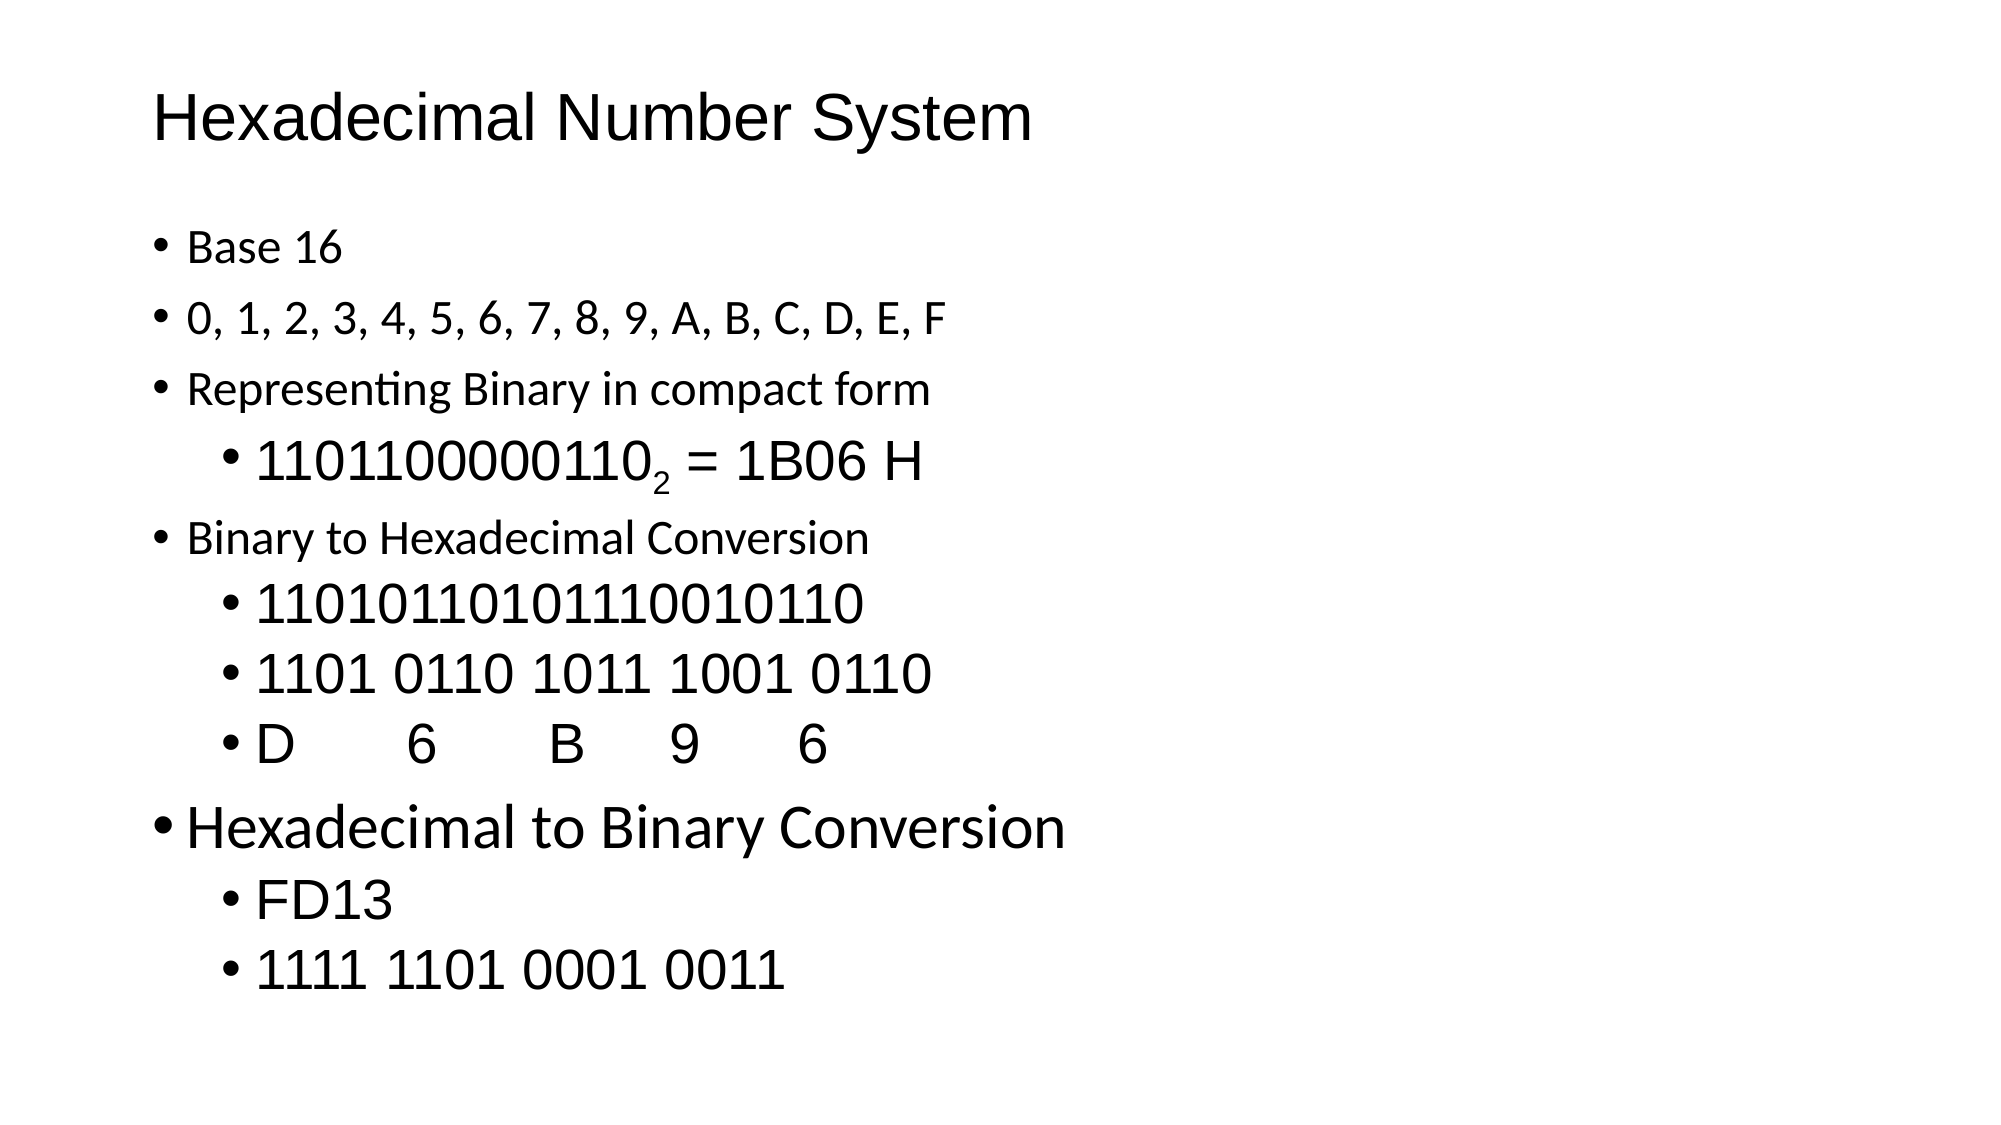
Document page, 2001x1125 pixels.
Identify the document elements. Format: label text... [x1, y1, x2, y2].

list Base 16 0, 1, 2, 3, 4, 5, 6, 7, 8, 9, A, B, C, D, E, F Representing Binary in compact form 11011000001102 = 1B06 H Binary to Hexadecimal Conversion 11010110101110010110 1101 0110 1011 1001 0110 D 6 B 9 6 Hexadecimal to Binary Conversion FD13 1111 1101 0001 0011 [137, 213, 1863, 1014]
title Hexadecimal Number System [137, 59, 1863, 178]
